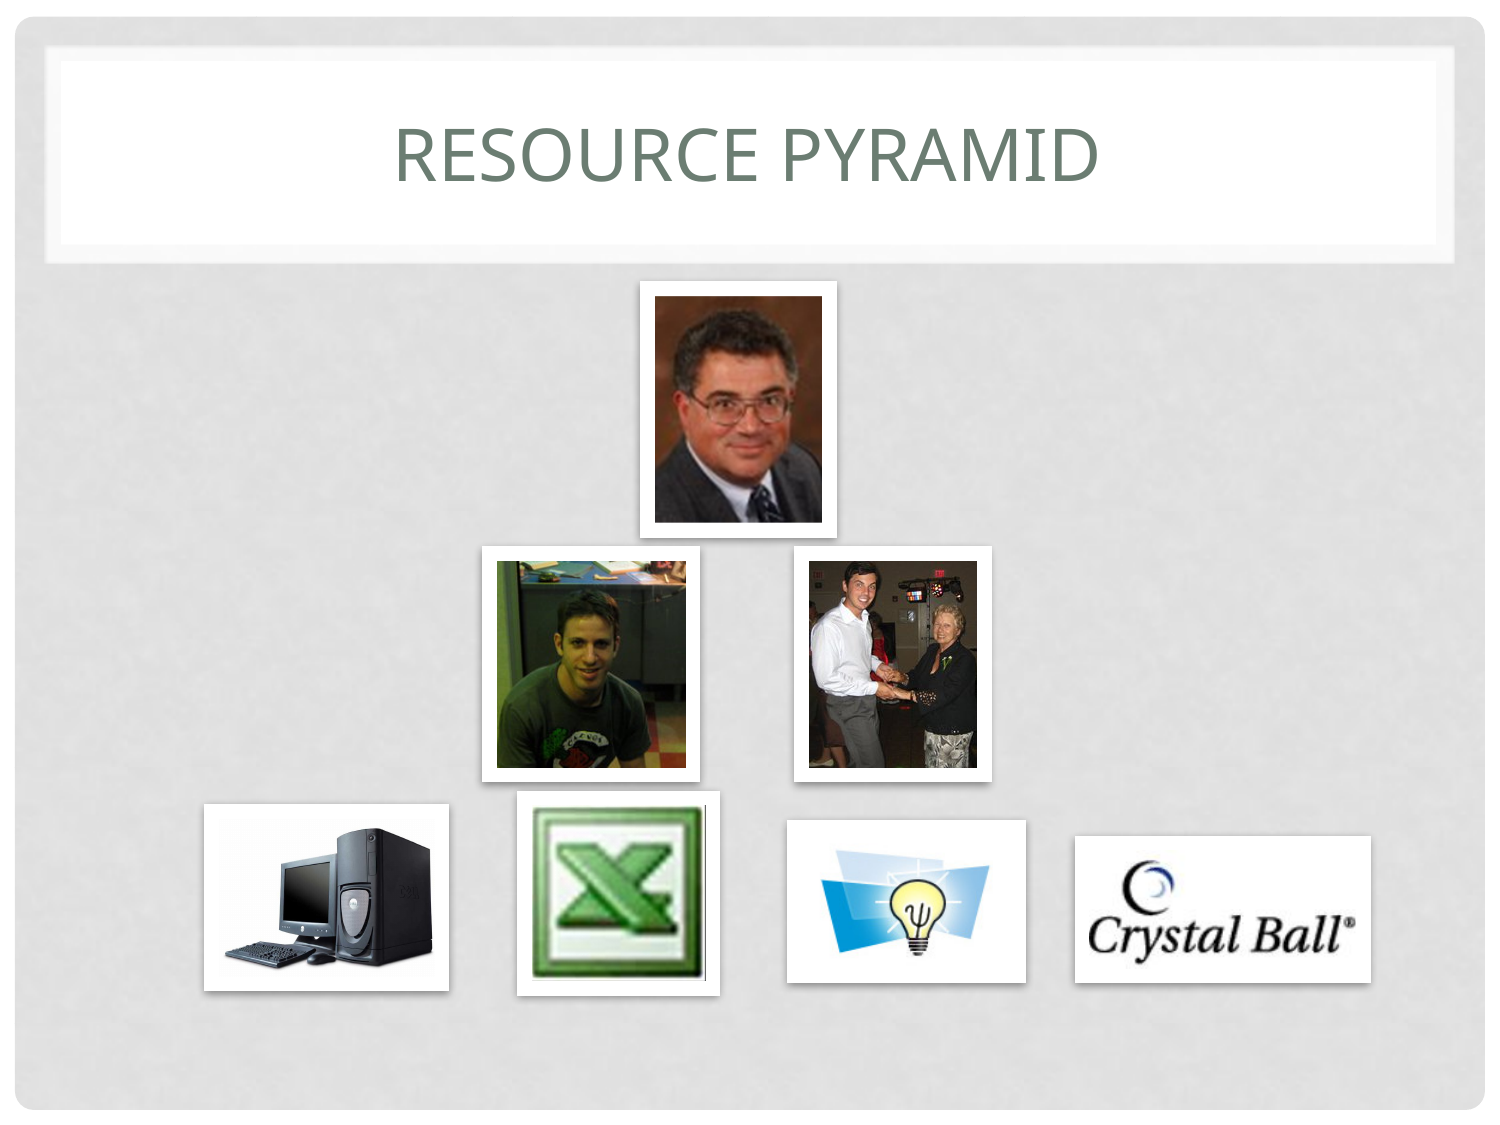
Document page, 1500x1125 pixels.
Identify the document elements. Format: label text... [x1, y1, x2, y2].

picture [808, 560, 978, 769]
picture [654, 295, 823, 524]
list [75, 287, 1425, 1005]
picture [801, 834, 1012, 970]
picture [1089, 849, 1357, 969]
picture [531, 805, 706, 982]
picture [218, 818, 435, 978]
title Resource Pyramid [69, 66, 1425, 238]
picture [496, 560, 686, 769]
